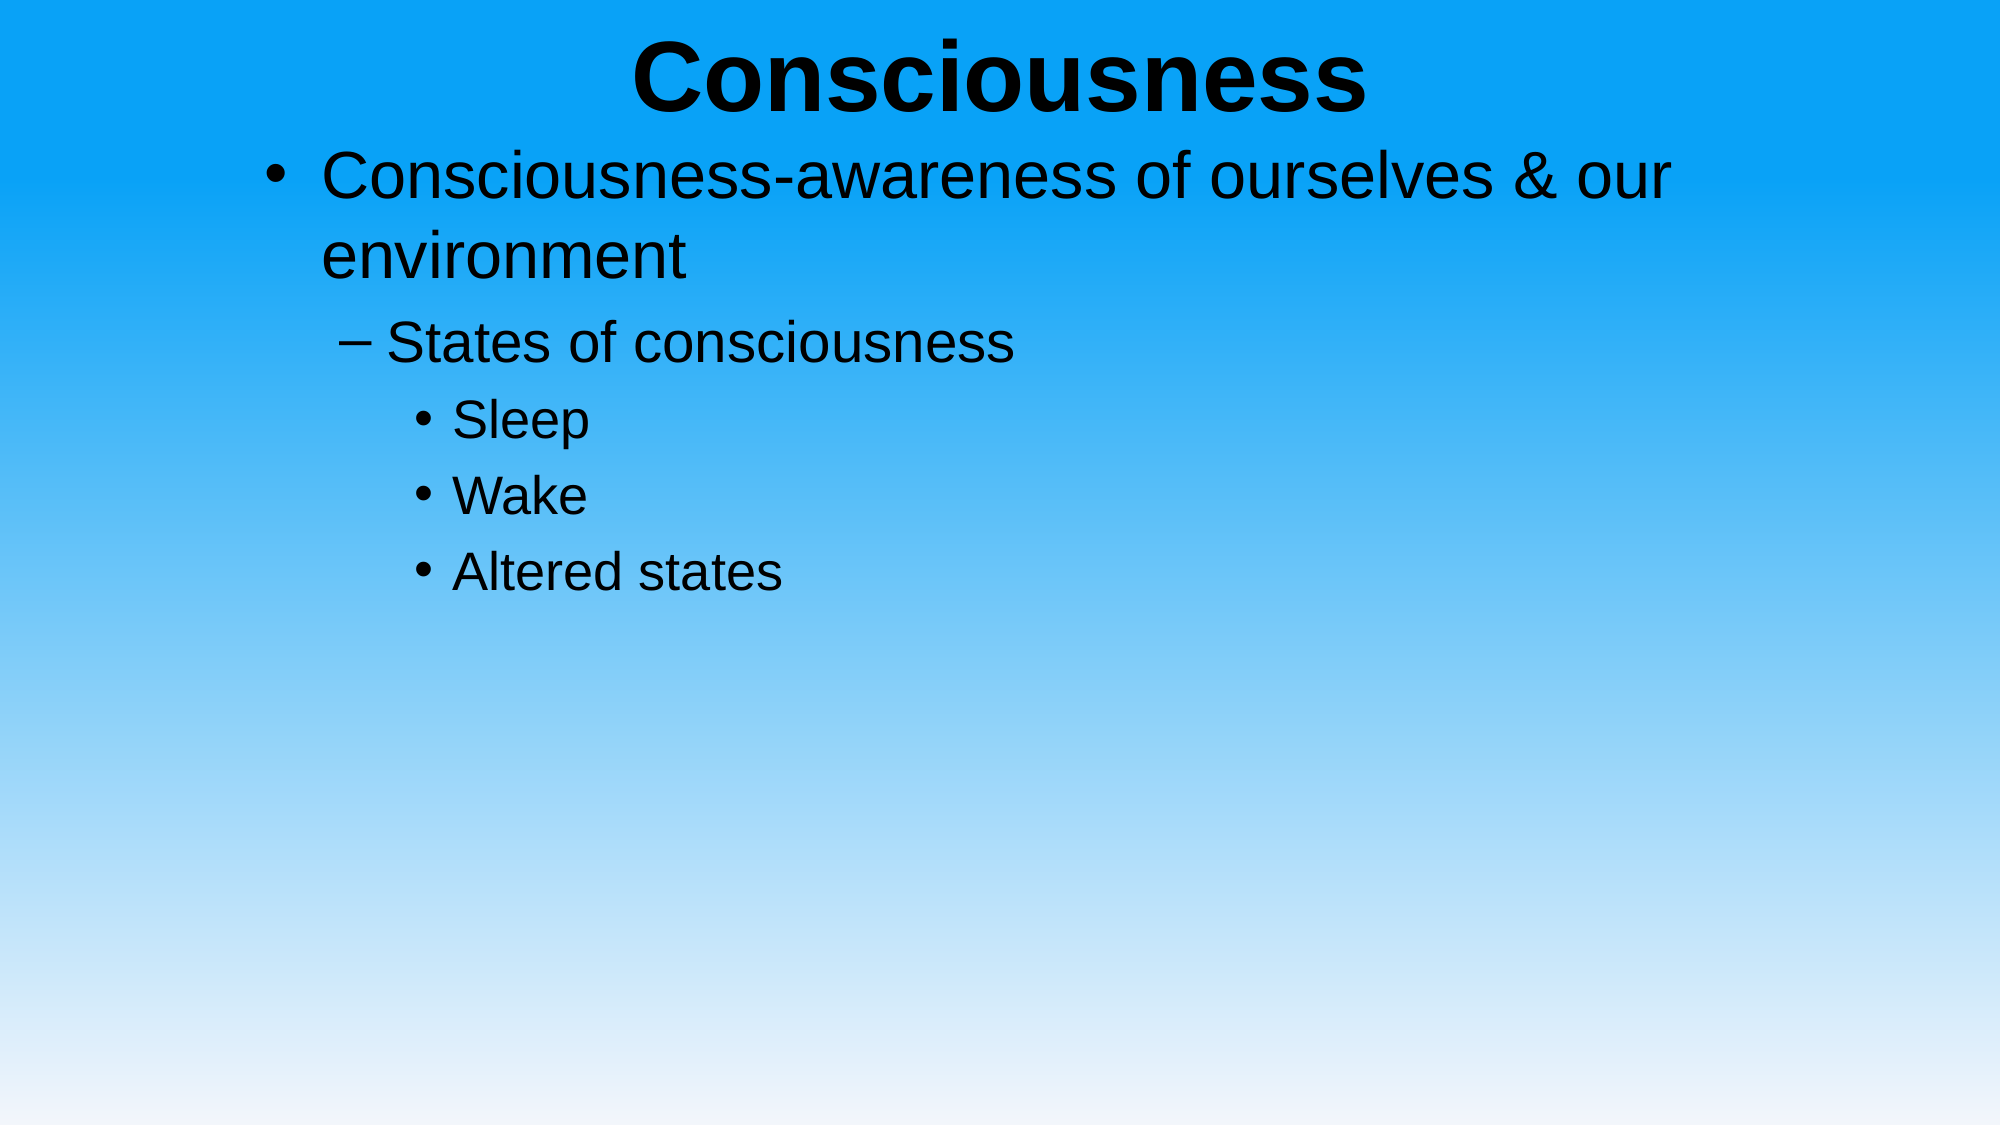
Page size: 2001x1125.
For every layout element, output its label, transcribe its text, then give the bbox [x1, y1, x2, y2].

text_box Consciousness-awareness of ourselves & our environment States of consciousness Sleep Wake Altered states [249, 124, 1750, 868]
title Consciousness [249, 0, 1750, 124]
